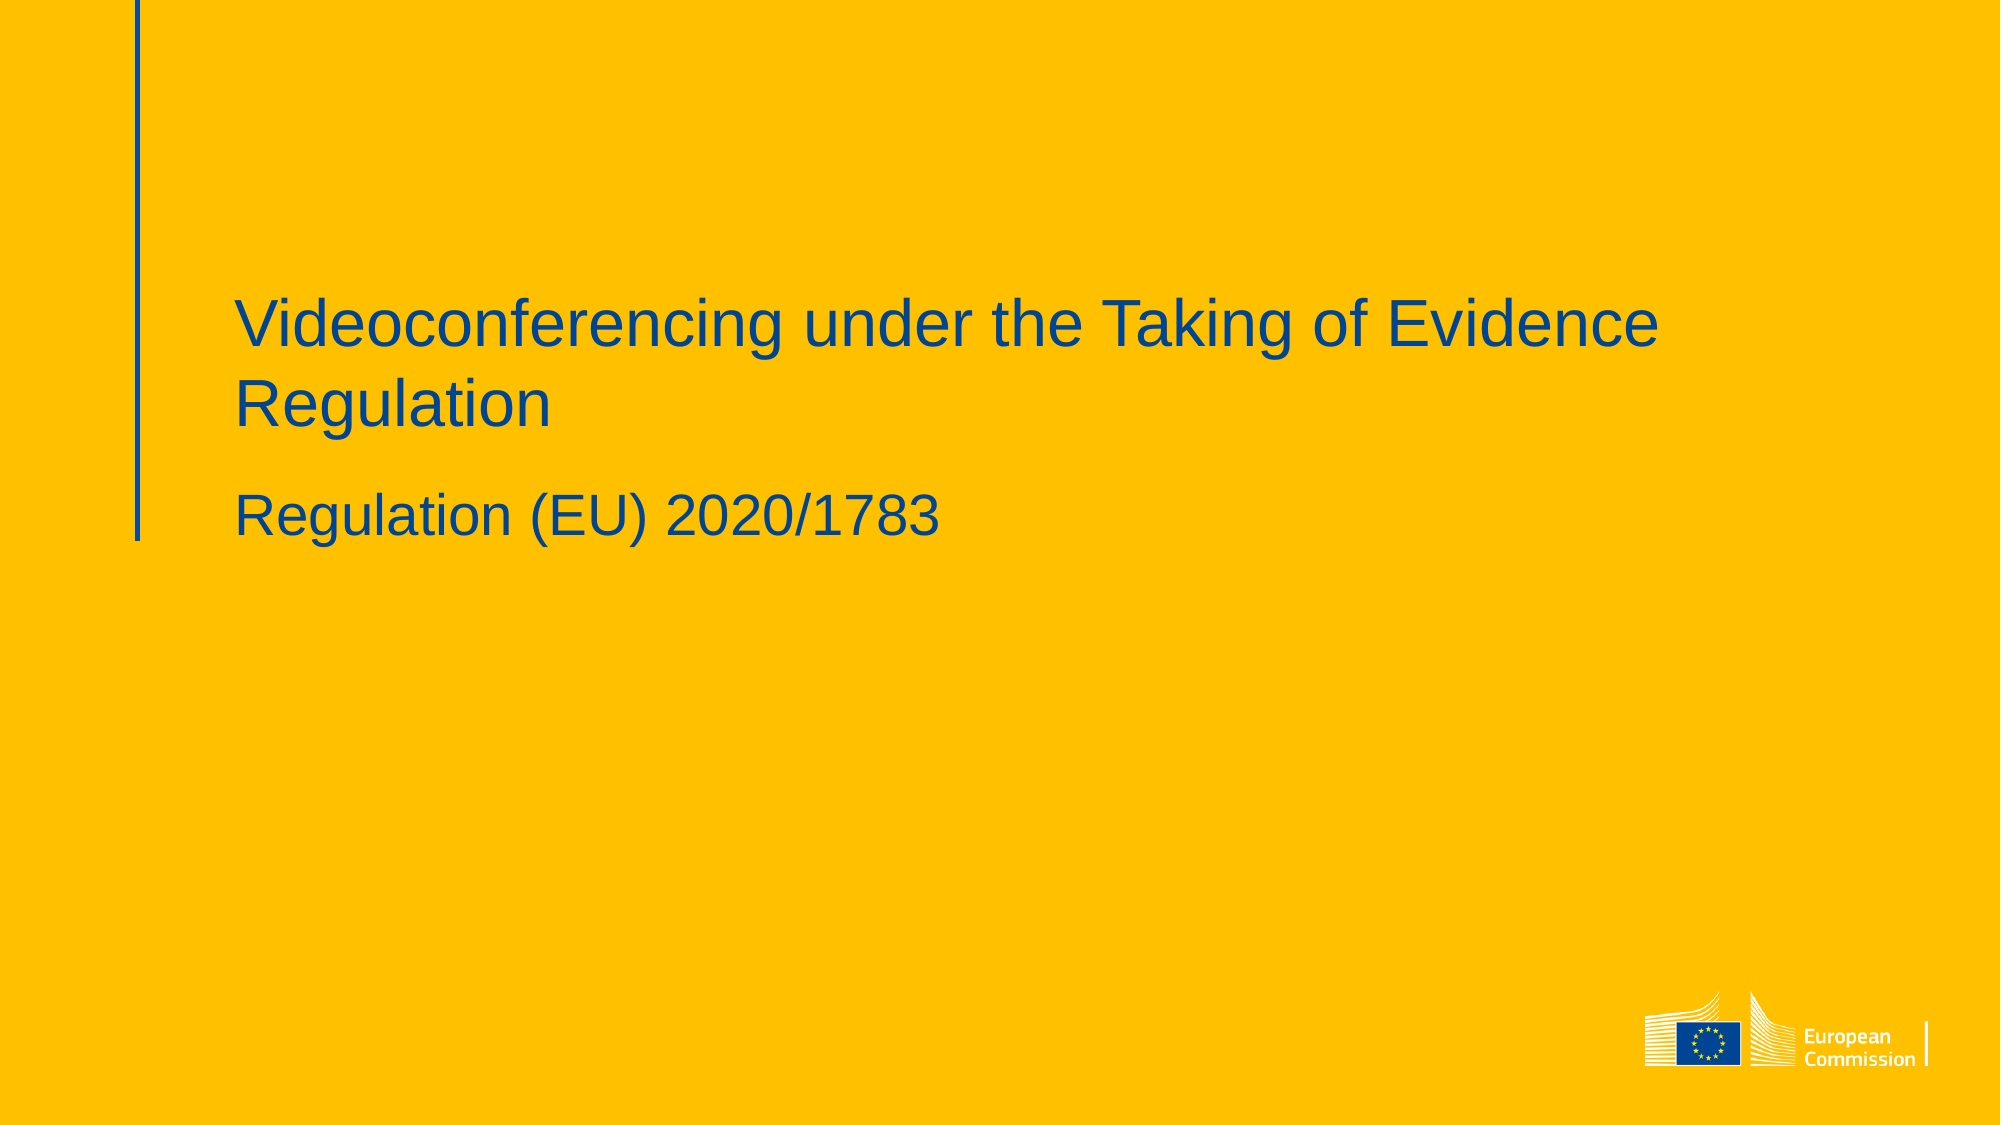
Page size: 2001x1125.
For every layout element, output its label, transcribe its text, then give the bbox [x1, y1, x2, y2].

text_box Videoconferencing under the Taking of Evidence Regulation Regulation (EU) 2020/1783 [219, 272, 1915, 930]
picture [1645, 991, 1928, 1066]
